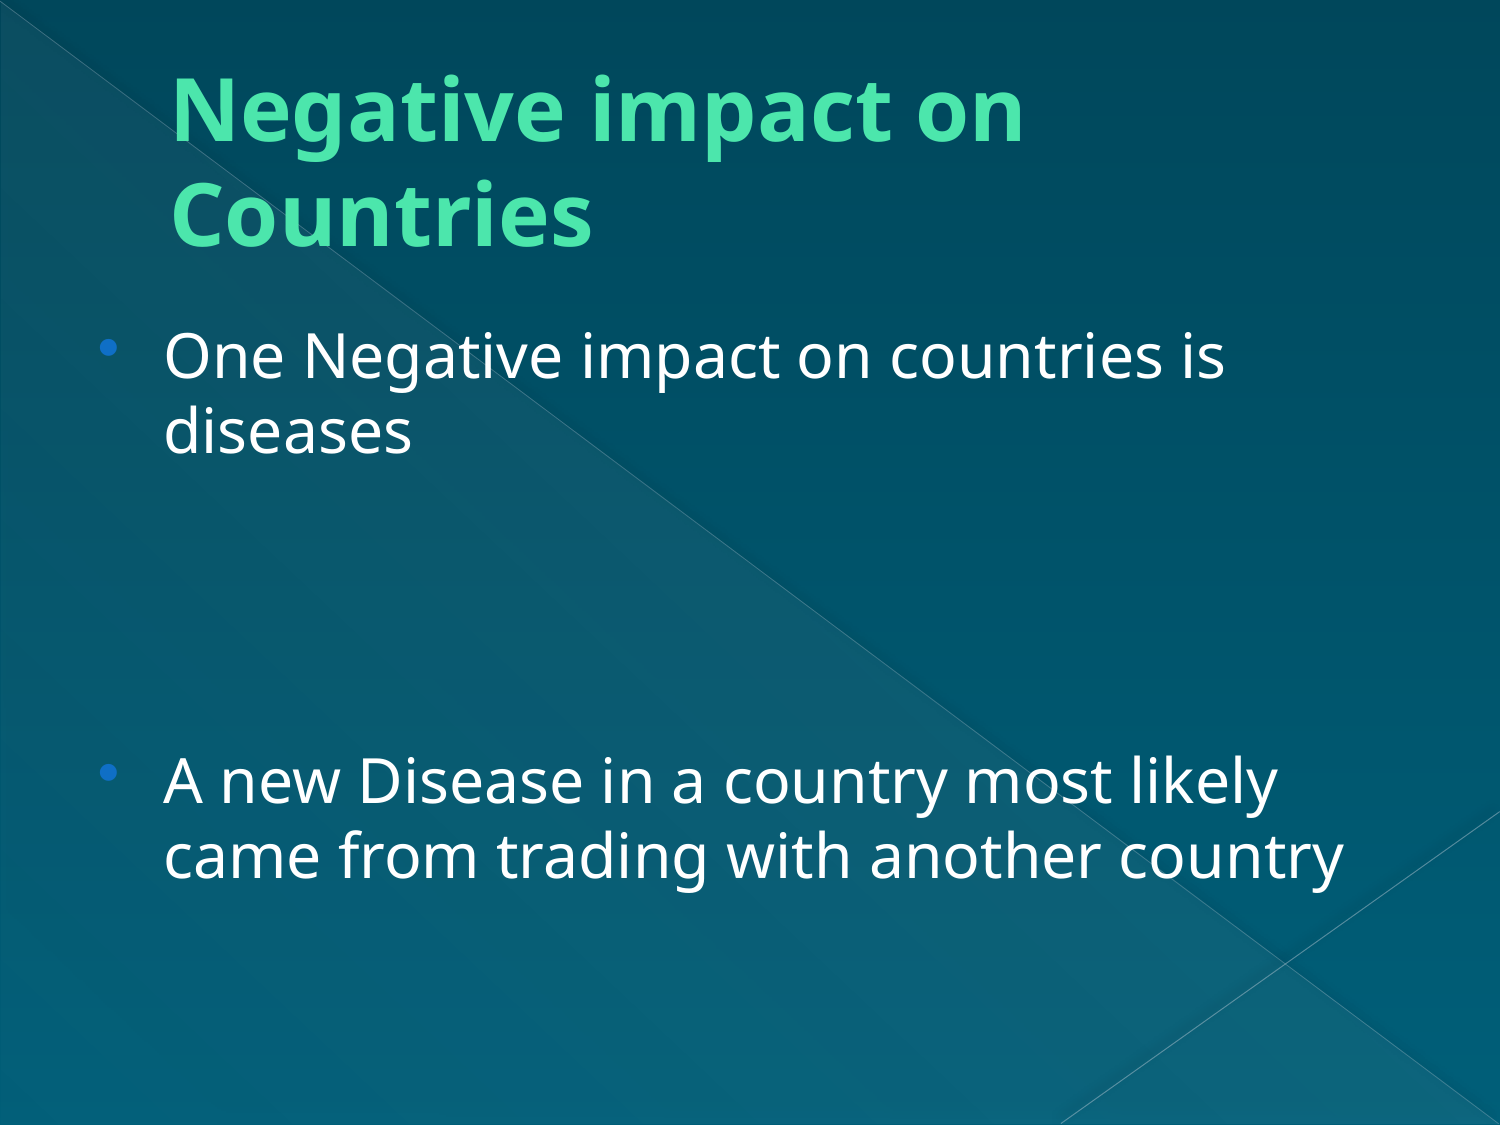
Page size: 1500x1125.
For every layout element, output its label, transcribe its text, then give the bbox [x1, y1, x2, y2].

list One Negative impact on countries is diseases A new Disease in a country most likely came from trading with another country [75, 308, 1425, 1059]
title Negative impact on Countries [75, 43, 1425, 274]
